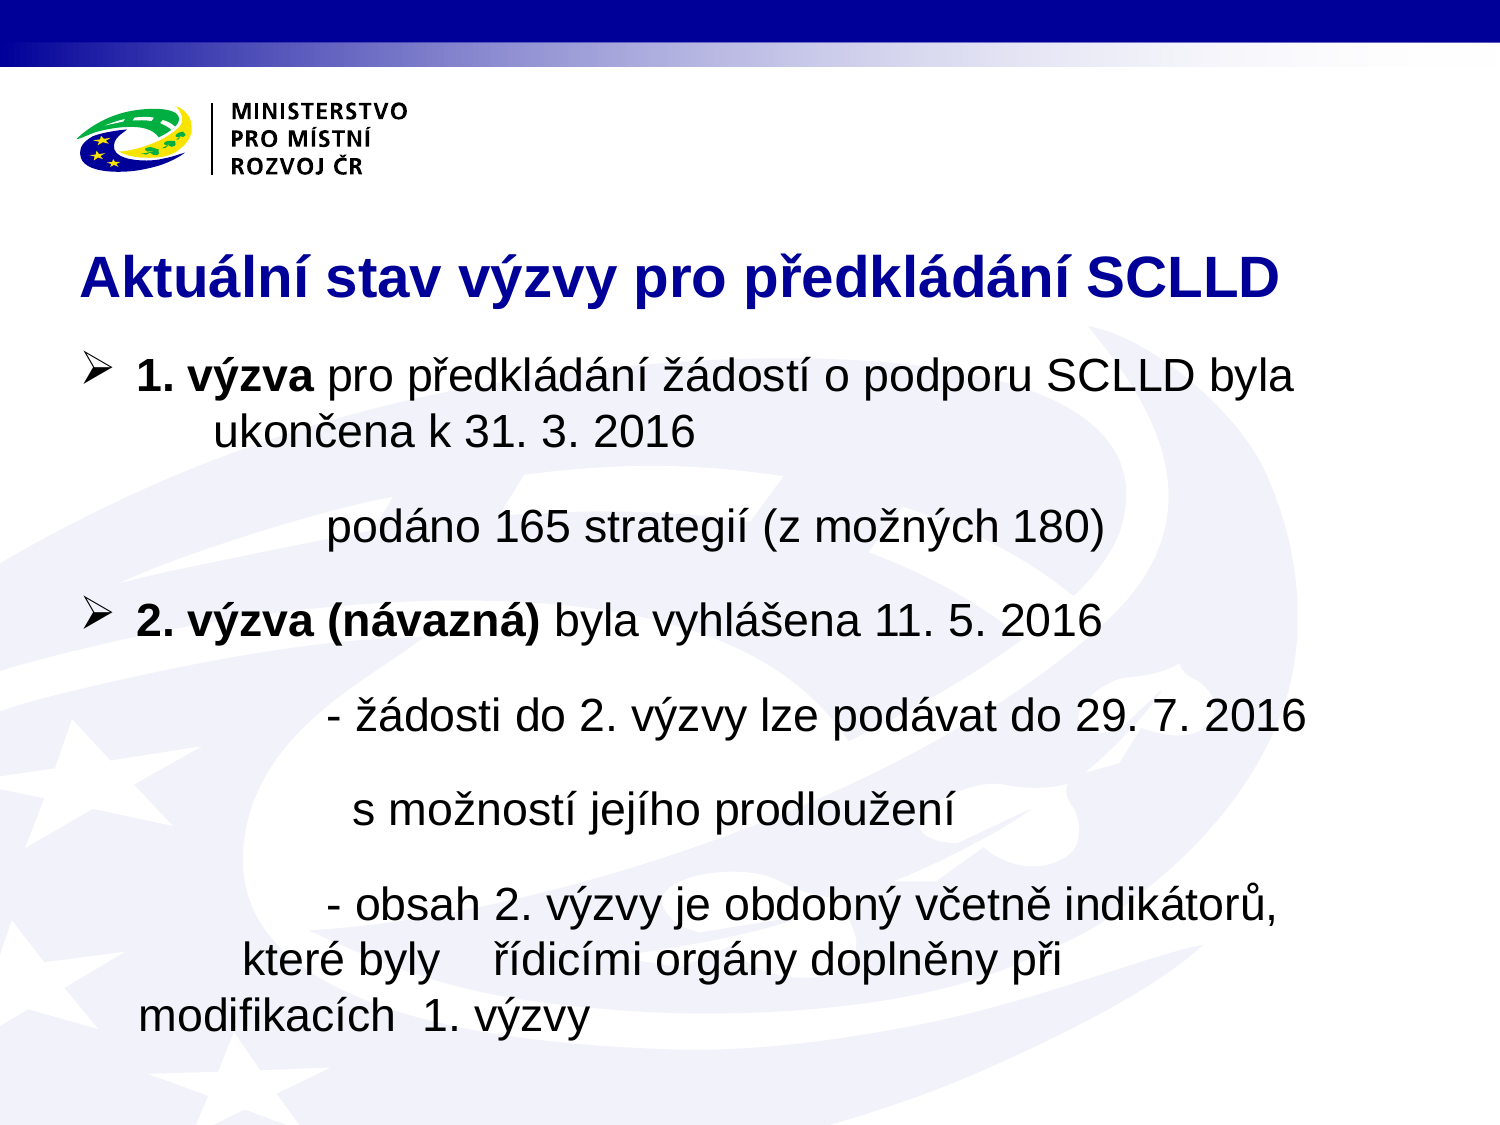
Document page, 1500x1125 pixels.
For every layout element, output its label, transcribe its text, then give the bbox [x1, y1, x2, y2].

list 1. výzva pro předkládání žádostí o podporu SCLLD byla ukončena k 31. 3. 2016 podáno 165 strategií (z možných 180) 2. výzva (návazná) byla vyhlášena 11. 5. 2016 - žádosti do 2. výzvy lze podávat do 29. 7. 2016 s možností jejího prodloužení - obsah 2. výzvy je obdobný včetně indikátorů, které byly řídicími orgány doplněny při modifikacích 1. výzvy [64, 338, 1425, 1059]
title Aktuální stav výzvy pro předkládání SCLLD [64, 231, 1425, 315]
